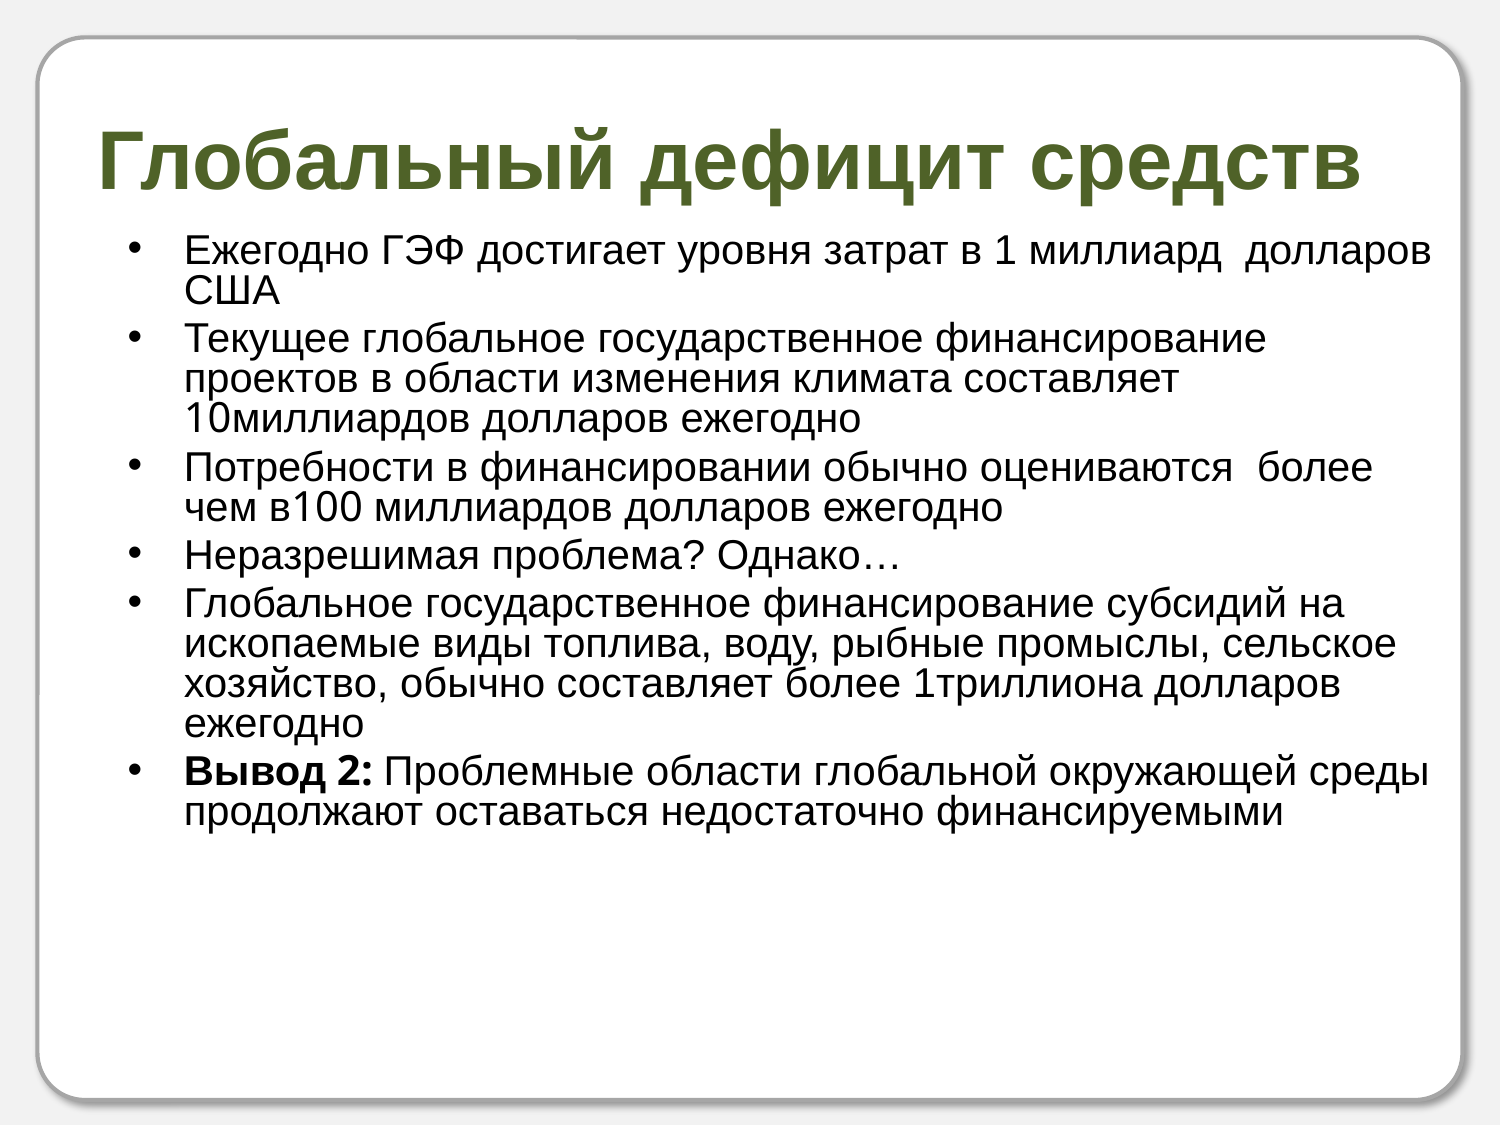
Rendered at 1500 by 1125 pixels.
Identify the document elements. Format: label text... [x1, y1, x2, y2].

title Глобальный дефицит средств [75, 62, 1425, 250]
list Ежегодно ГЭФ достигает уровня затрат в 1 миллиард долларов США Текущее глобальное государственное финансирование проектов в области изменения климата составляет 10миллиардов долларов ежегодно Потребности в финансировании обычно оцениваются более чем в100 миллиардов долларов ежегодно Неразрешимая проблема? Однако… Глобальное государственное финансирование субсидий на ископаемые виды топлива, воду, рыбные промыслы, сельское хозяйство, обычно составляет более 1триллиона долларов ежегодно Вывод 2: Проблемные области глобальной окружающей среды продолжают оставаться недостаточно финансируемыми [112, 224, 1463, 968]
